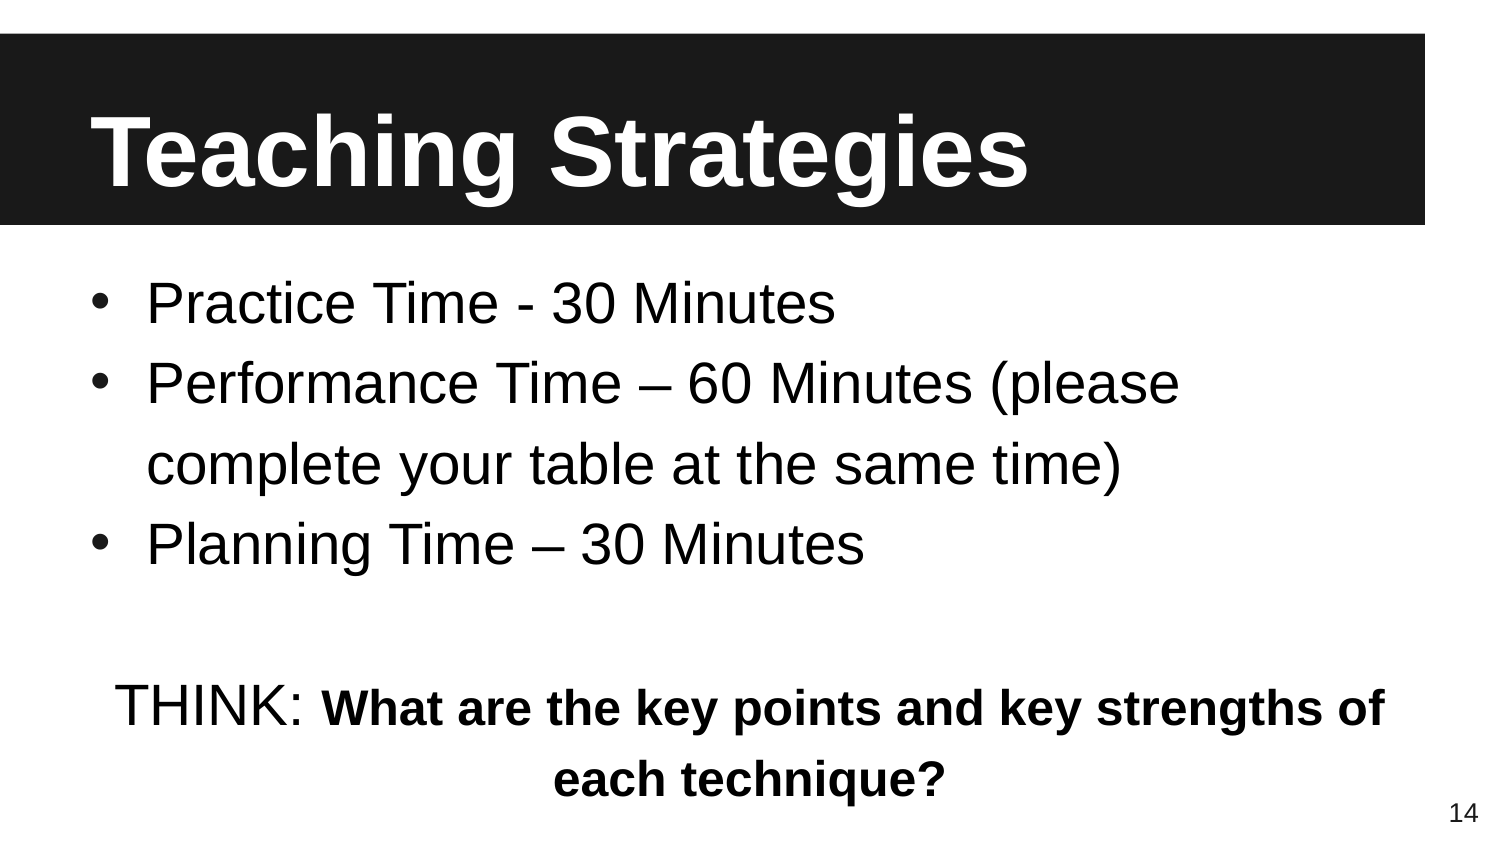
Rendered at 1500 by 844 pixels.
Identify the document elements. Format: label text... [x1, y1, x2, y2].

title Teaching Strategies [75, 33, 1425, 221]
list Practice Time - 30 Minutes Performance Time – 60 Minutes (please complete your table at the same time) Planning Time – 30 Minutes THINK: What are the key points and key strengths of each technique? [75, 239, 1425, 808]
slide_number 14 [1403, 779, 1494, 844]
